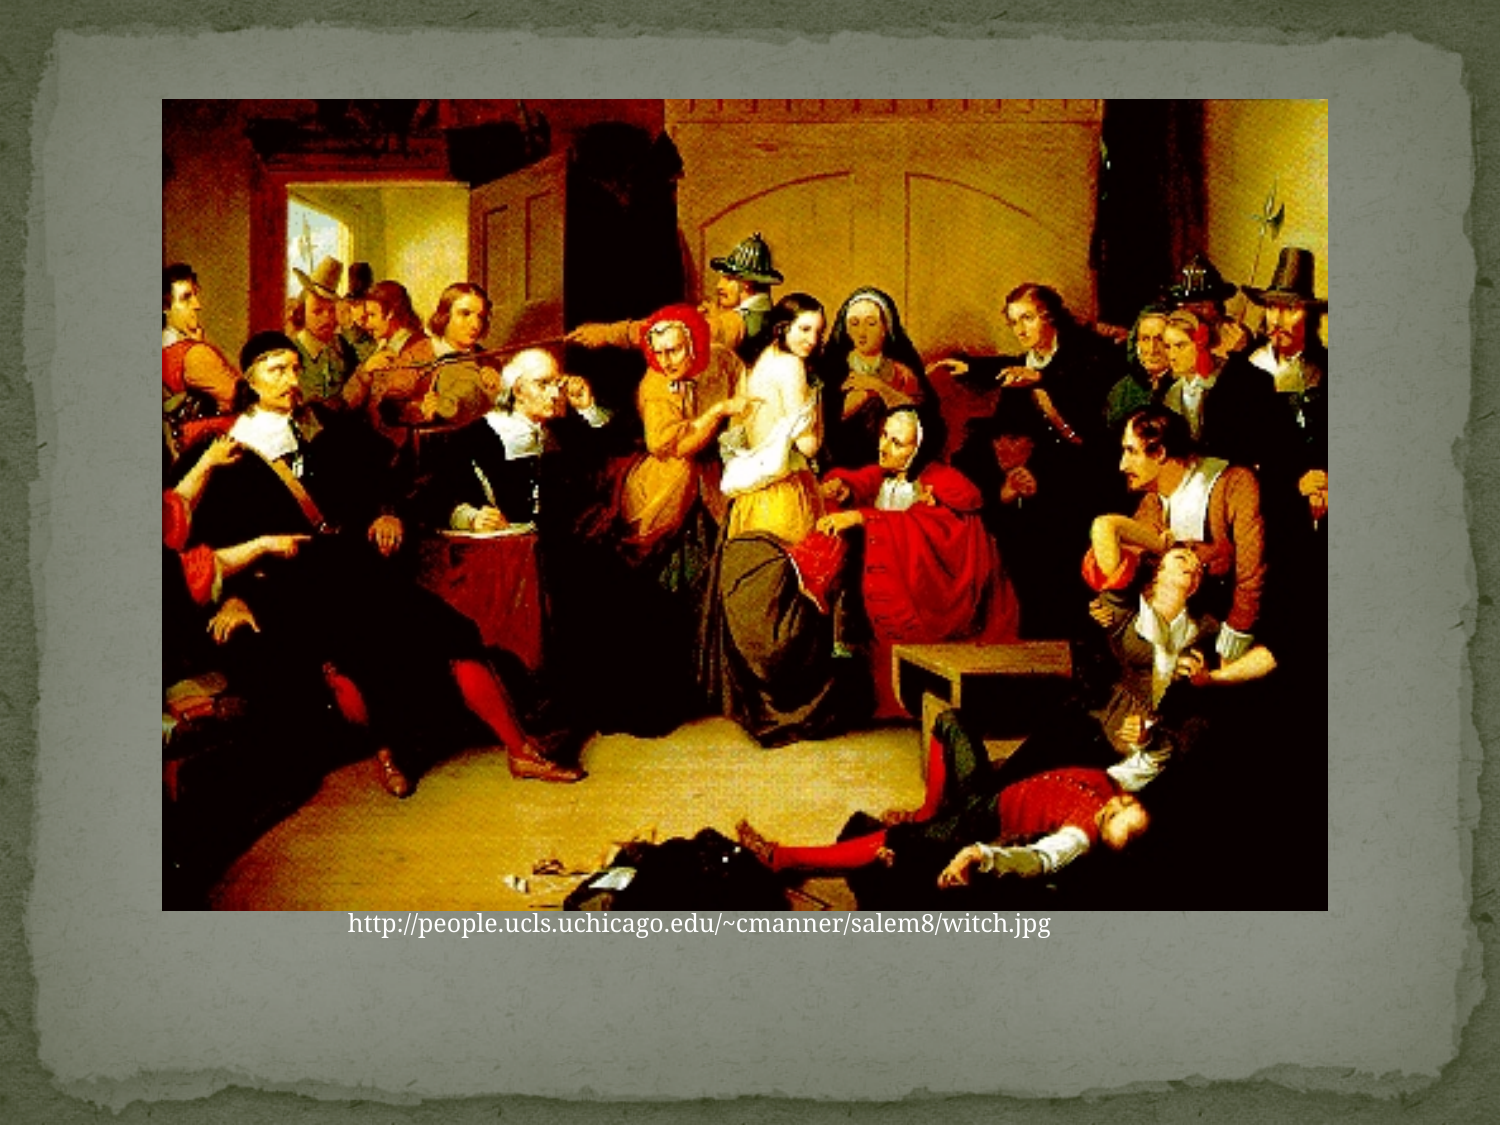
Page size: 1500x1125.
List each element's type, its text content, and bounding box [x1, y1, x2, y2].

text_box http://people.ucls.uchicago.edu/~cmanner/salem8/witch.jpg [324, 920, 1075, 945]
picture [162, 99, 1328, 911]
